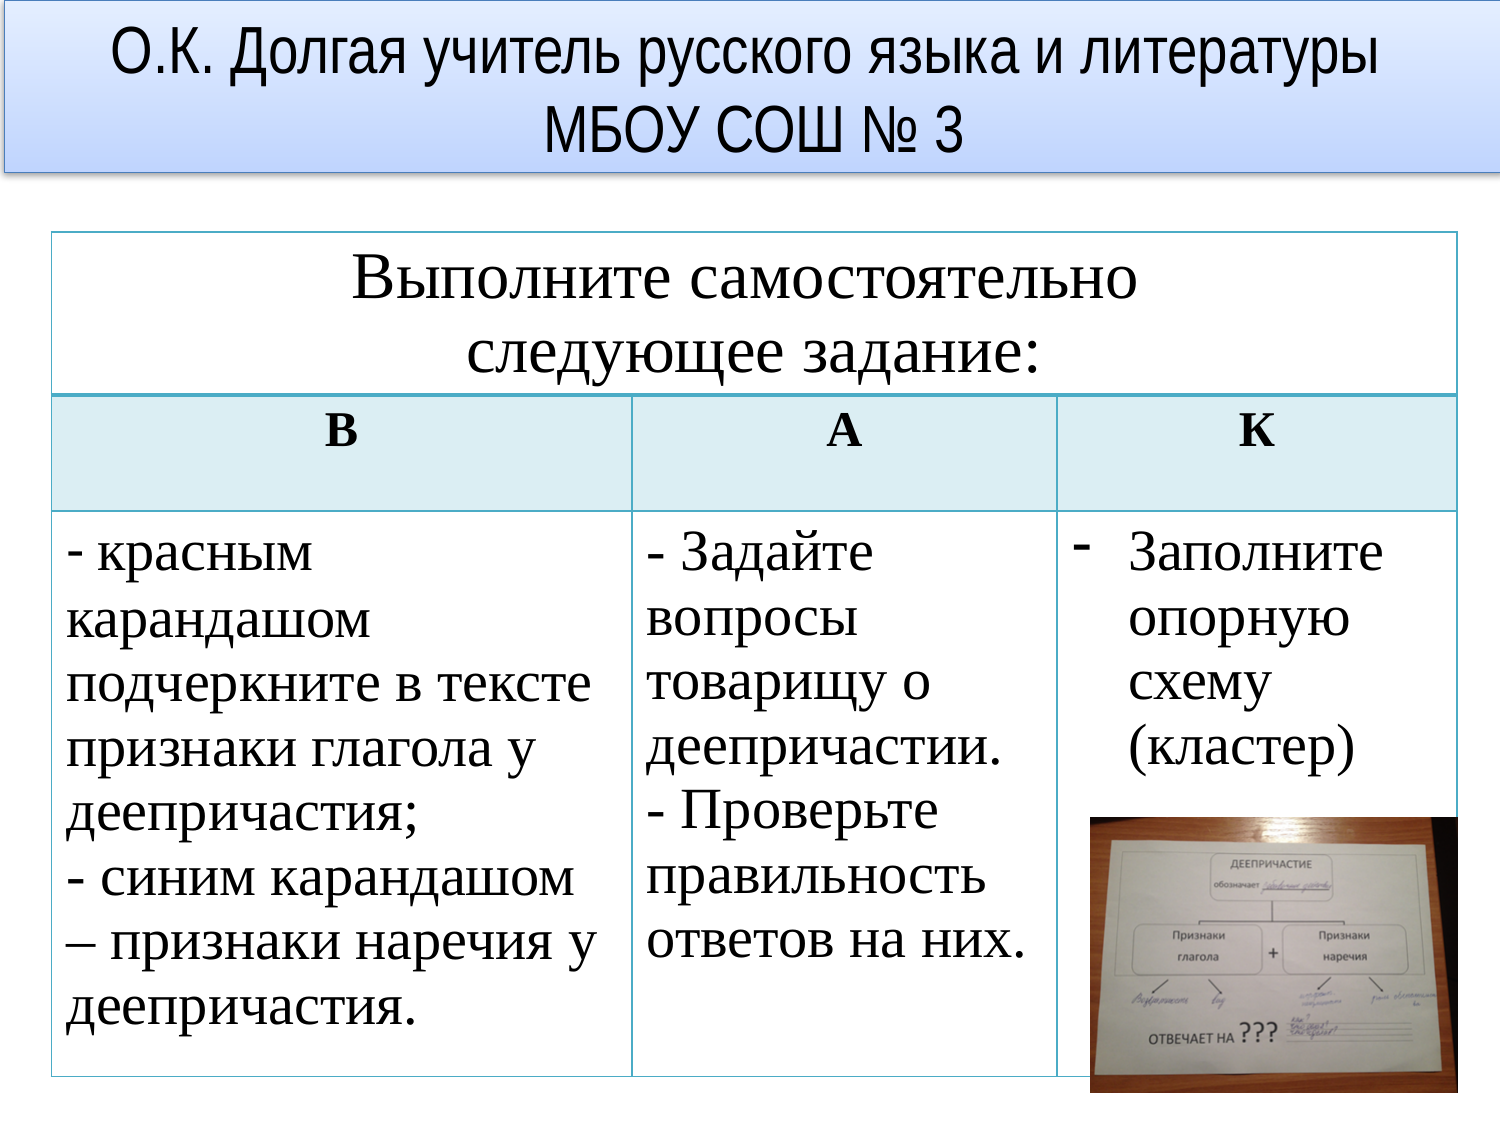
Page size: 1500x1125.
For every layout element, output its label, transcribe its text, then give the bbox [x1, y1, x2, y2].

table_cell Заполните опорную схему (кластер) [1058, 512, 1456, 1076]
table_cell - Задайте вопросы товарищу о деепричастии. - Проверьте правильность ответов на них. [633, 512, 1056, 1076]
table_cell А [633, 397, 1056, 510]
title О.К. Долгая учитель русского языка и литературы МБОУ СОШ № 3 [4, 0, 1500, 173]
table_cell - красным карандашом подчеркните в тексте признаки глагола у деепричастия; - синим карандашом – признаки наречия у деепричастия. [52, 512, 631, 1076]
table_cell В [52, 397, 631, 510]
picture [1089, 817, 1458, 1093]
table_cell К [1058, 397, 1456, 510]
table_header Выполните самостоятельно следующее задание: [52, 233, 1456, 393]
